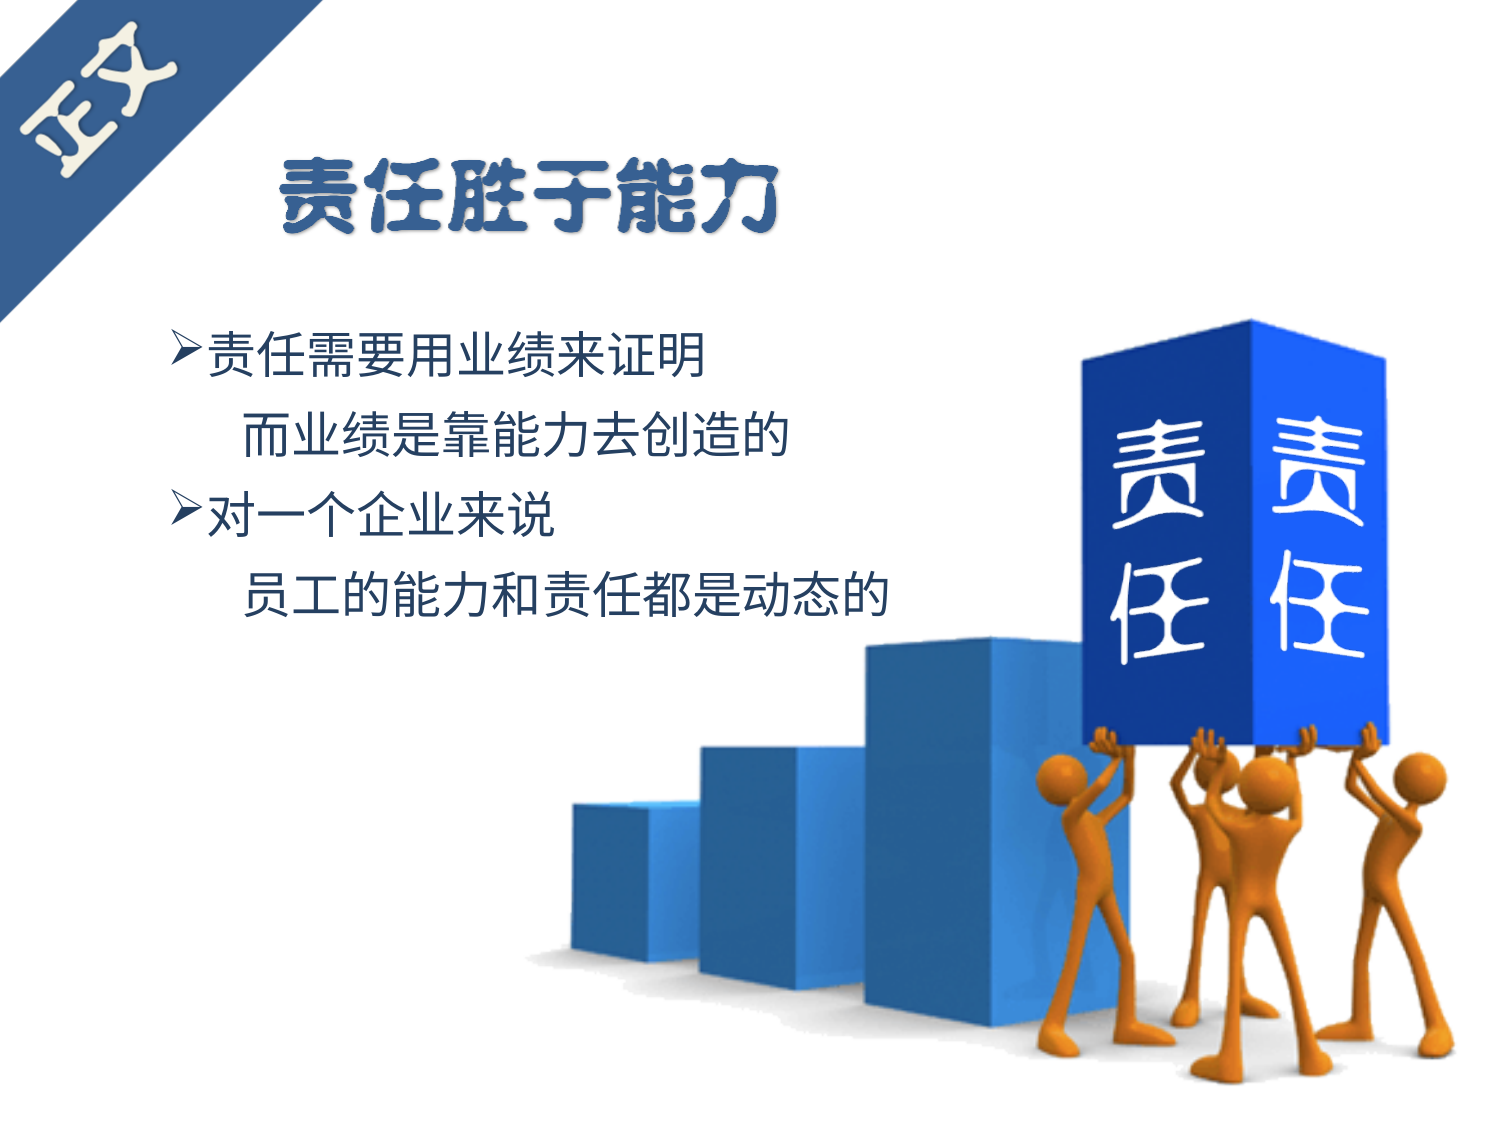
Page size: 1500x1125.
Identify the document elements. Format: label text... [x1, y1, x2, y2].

picture [515, 304, 1473, 1102]
picture [0, 0, 840, 391]
text_box 责任需要用业绩来证明 而业绩是靠能力去创造的 对一个企业来说 员工的能力和责任都是动态的 [152, 316, 510, 631]
